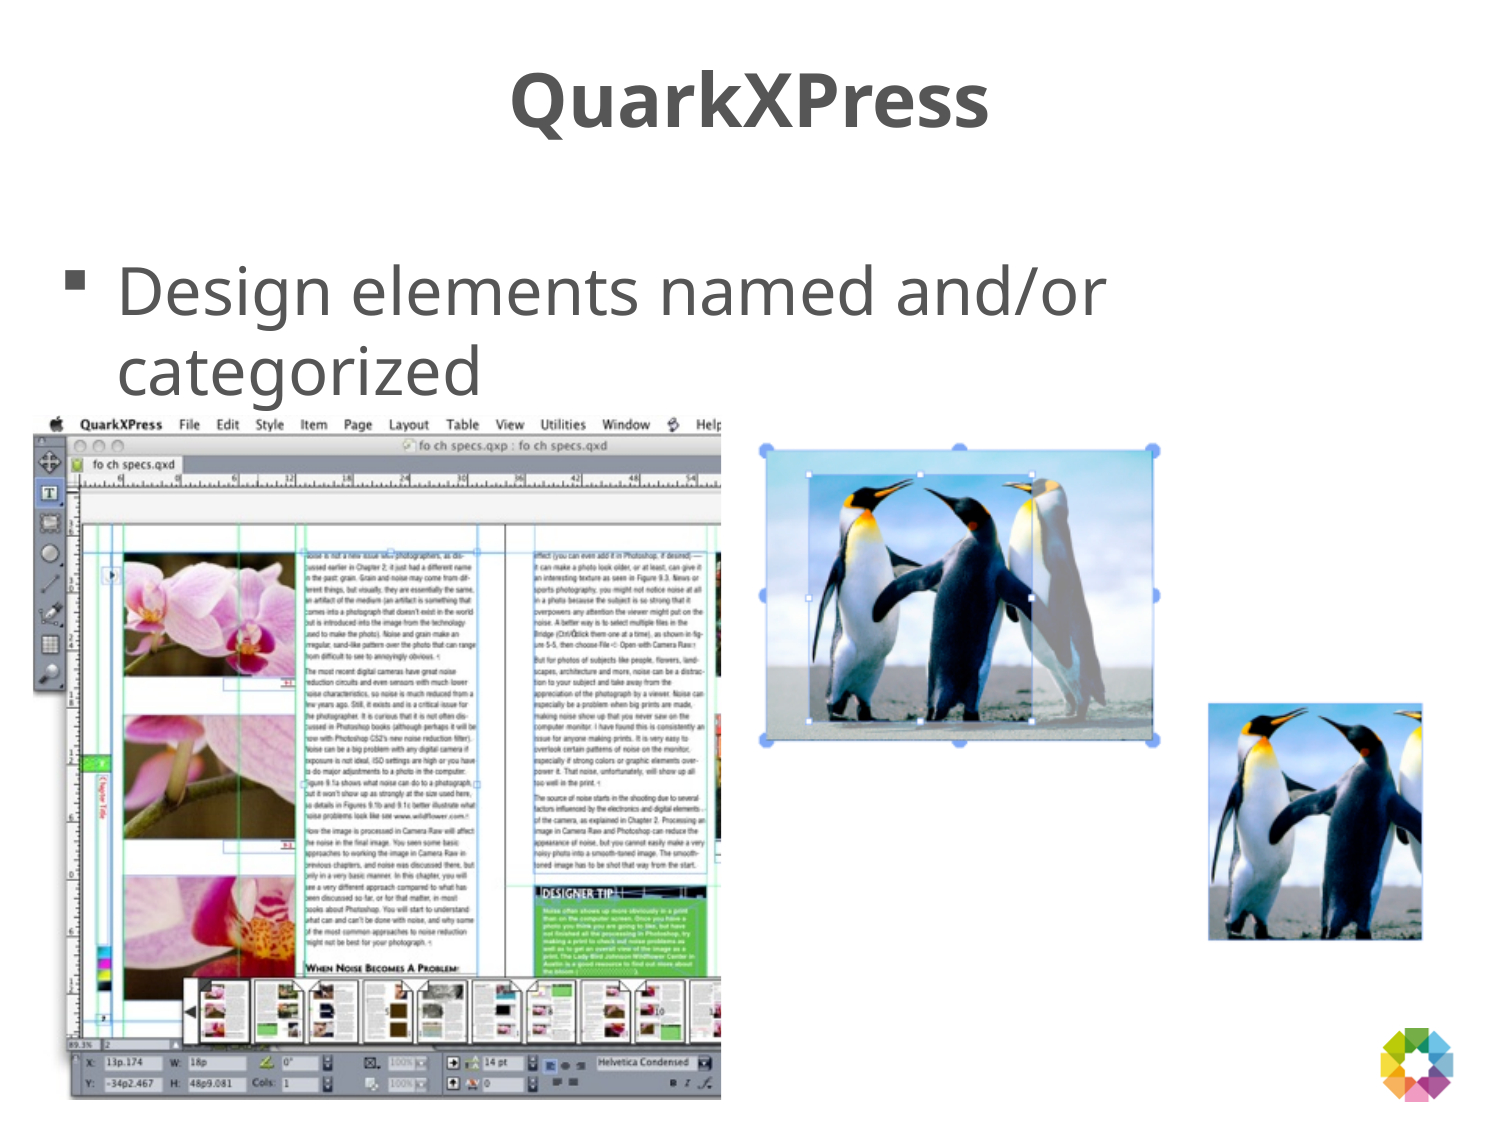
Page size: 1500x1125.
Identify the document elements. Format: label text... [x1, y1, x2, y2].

picture [1201, 695, 1431, 948]
title QuarkXPress [45, 45, 1455, 233]
picture [749, 432, 1173, 758]
picture [32, 415, 722, 1101]
list Design elements named and/or categorized [45, 241, 1455, 467]
picture [1380, 1028, 1455, 1102]
